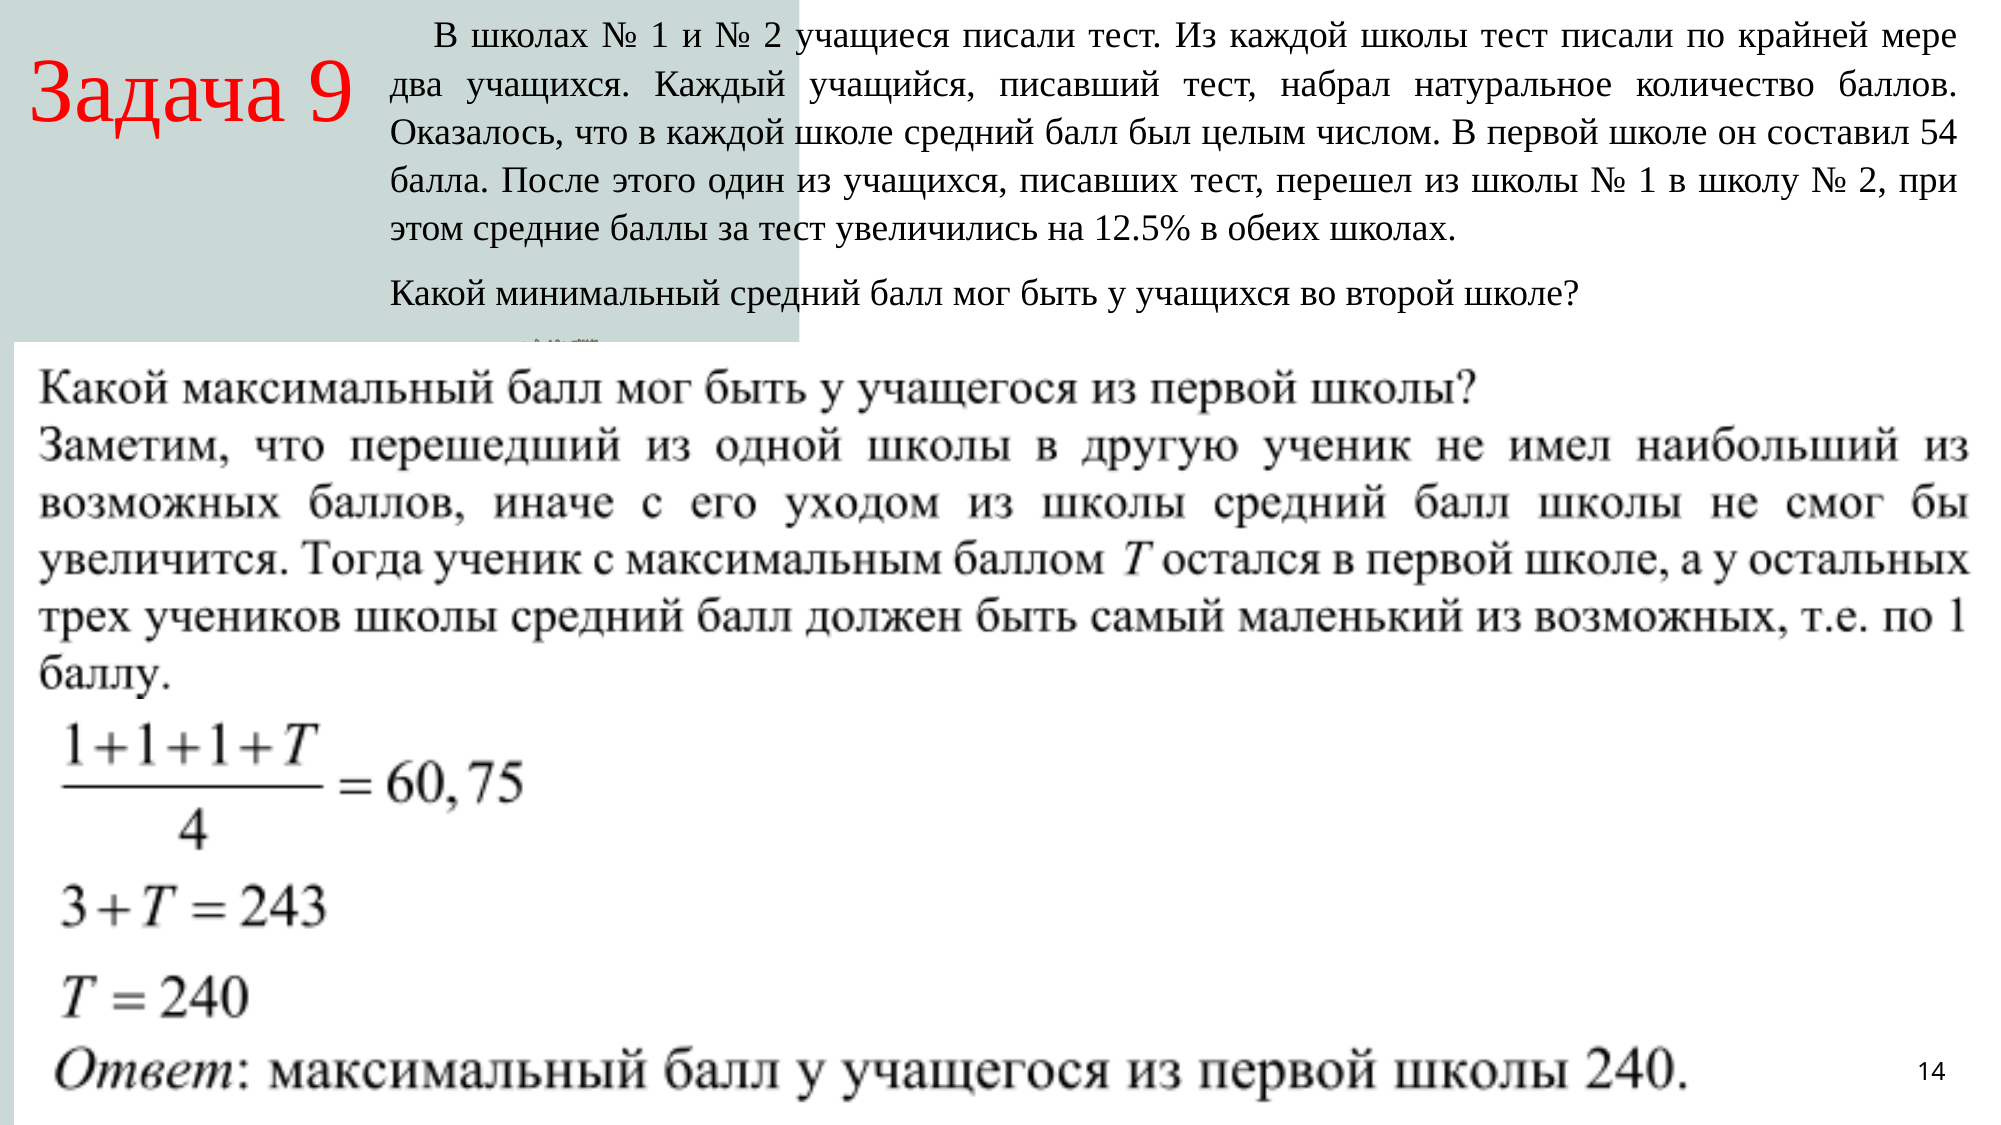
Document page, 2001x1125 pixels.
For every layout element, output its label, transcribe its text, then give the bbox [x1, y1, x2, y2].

picture [14, 321, 1981, 1125]
text_box В школах № 1 и № 2 учащиеся писали тест. Из каждой школы тест писали по крайней мере два учащихся. Каждый учащийся, писавший тест, набрал натуральное количество баллов. Оказалось, что в каждой школе средний балл был целым числом. В первой школе он составил 54 балла. После этого один из учащихся, писавших тест, перешел из школы № 1 в школу № 2, при этом средние баллы за тест увеличились на 12.5% в обеих школах. Какой минимальный средний балл мог быть у учащихся во второй школе? [375, 0, 1975, 321]
slide_number 14 [1703, 1042, 1961, 1103]
text_box Задача 9 [14, 22, 375, 147]
